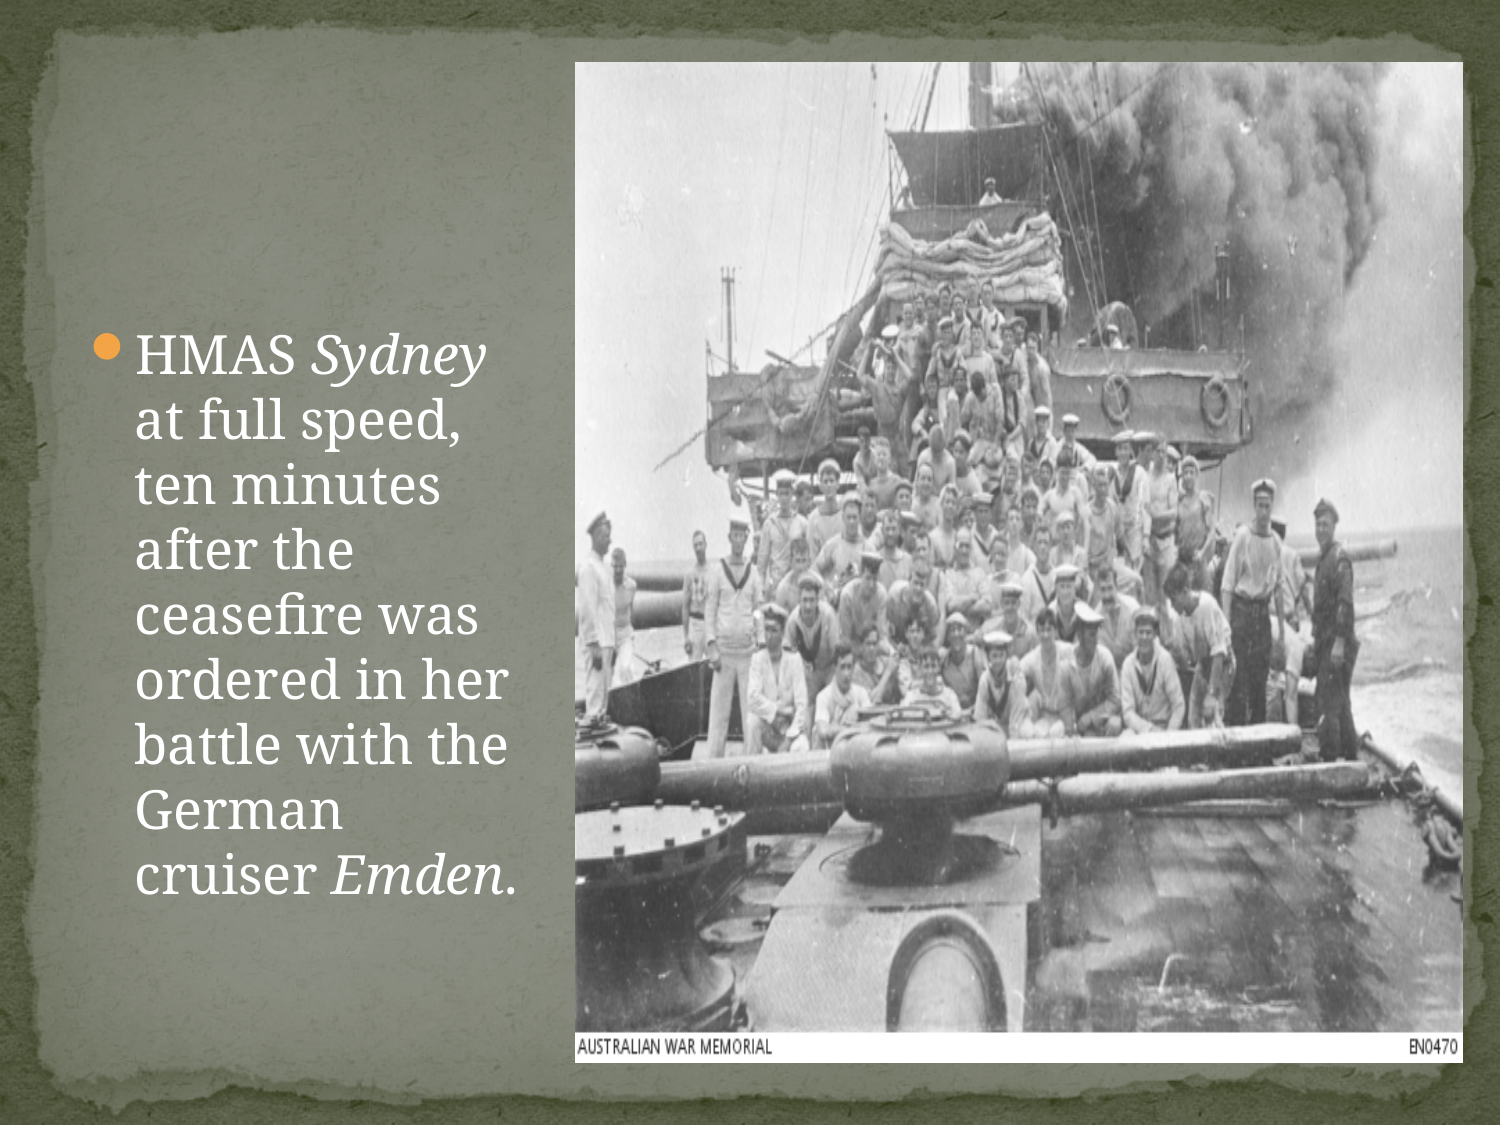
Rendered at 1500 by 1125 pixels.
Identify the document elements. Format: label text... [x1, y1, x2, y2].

picture [575, 62, 1463, 1063]
list HMAS Sydney at full speed, ten minutes after the ceasefire was ordered in her battle with the German cruiser Emden. [75, 312, 538, 1005]
